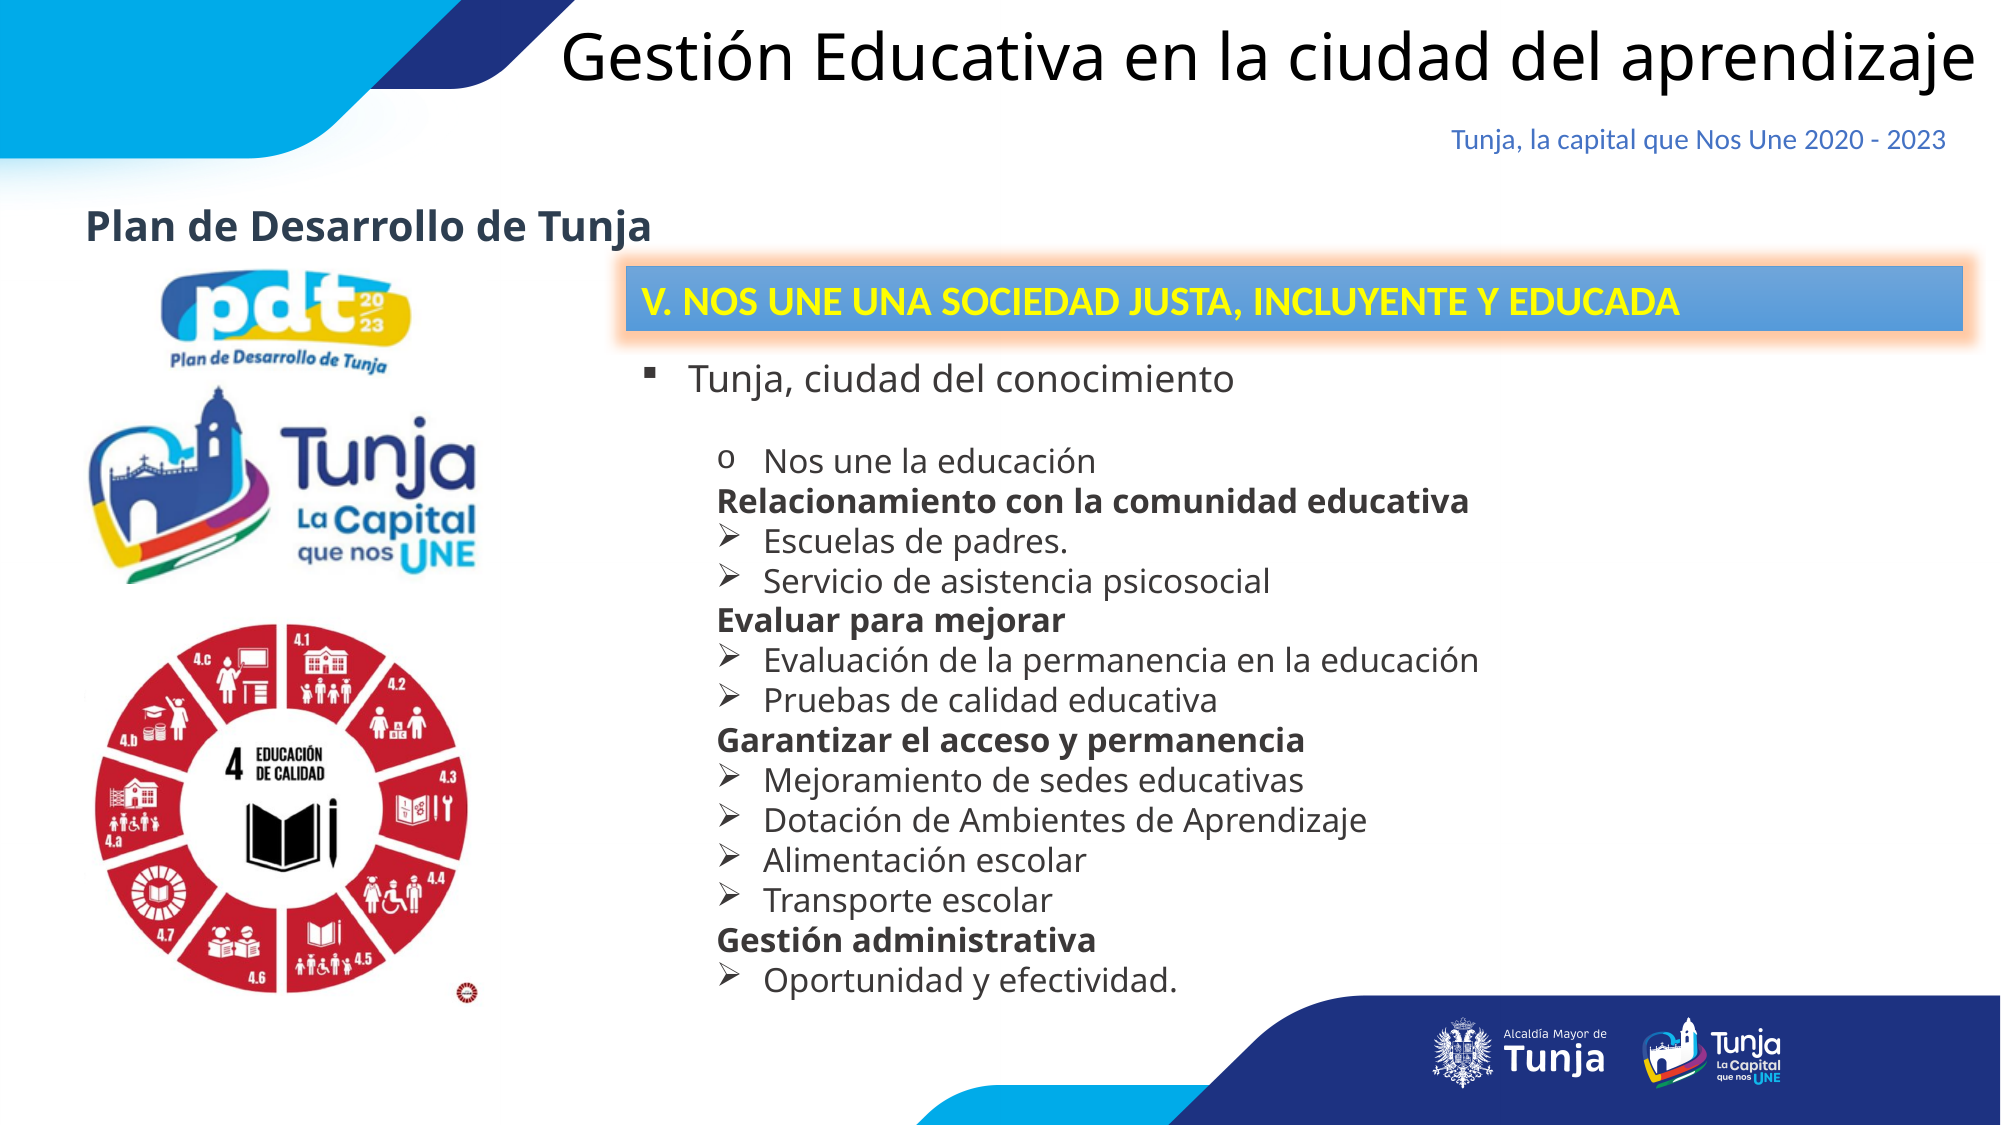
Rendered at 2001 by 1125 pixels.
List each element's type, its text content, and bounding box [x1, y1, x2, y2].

text_box Plan de Desarrollo de Tunja [70, 192, 1963, 257]
text_box V. NOS UNE UNA SOCIEDAD JUSTA, INCLUYENTE Y EDUCADA [626, 266, 1963, 331]
text_box El ejercicio de la gestión educativa en la ciudad del aprendizaje, está conformado por una serie de situaciones y factores asociados como: [626, 344, 1963, 348]
text_box Gestión Educativa en la ciudad del aprendizaje [541, 0, 1998, 103]
text_box Pilar V. Nos une una sociedad justa, incluyente y educada Tunja, ciudad del conocimiento Nos une la educación Relacionamiento con la comunidad educativa Escuelas de padres. Servicio de asistencia psicosocial Evaluar para mejorar Evaluación de la permanencia en la educación Pruebas de calidad educativa Garantizar el acceso y permanencia Mejoramiento de sedes educativas Dotación de Ambientes de Aprendizaje Alimentación escolar Transporte escolar Gestión administrativa Oportunidad y efectividad. [626, 352, 1963, 1007]
subtitle Tunja, la capital que Nos Une 2020 - 2023 [355, 116, 1963, 164]
picture [0, 0, 2001, 1125]
